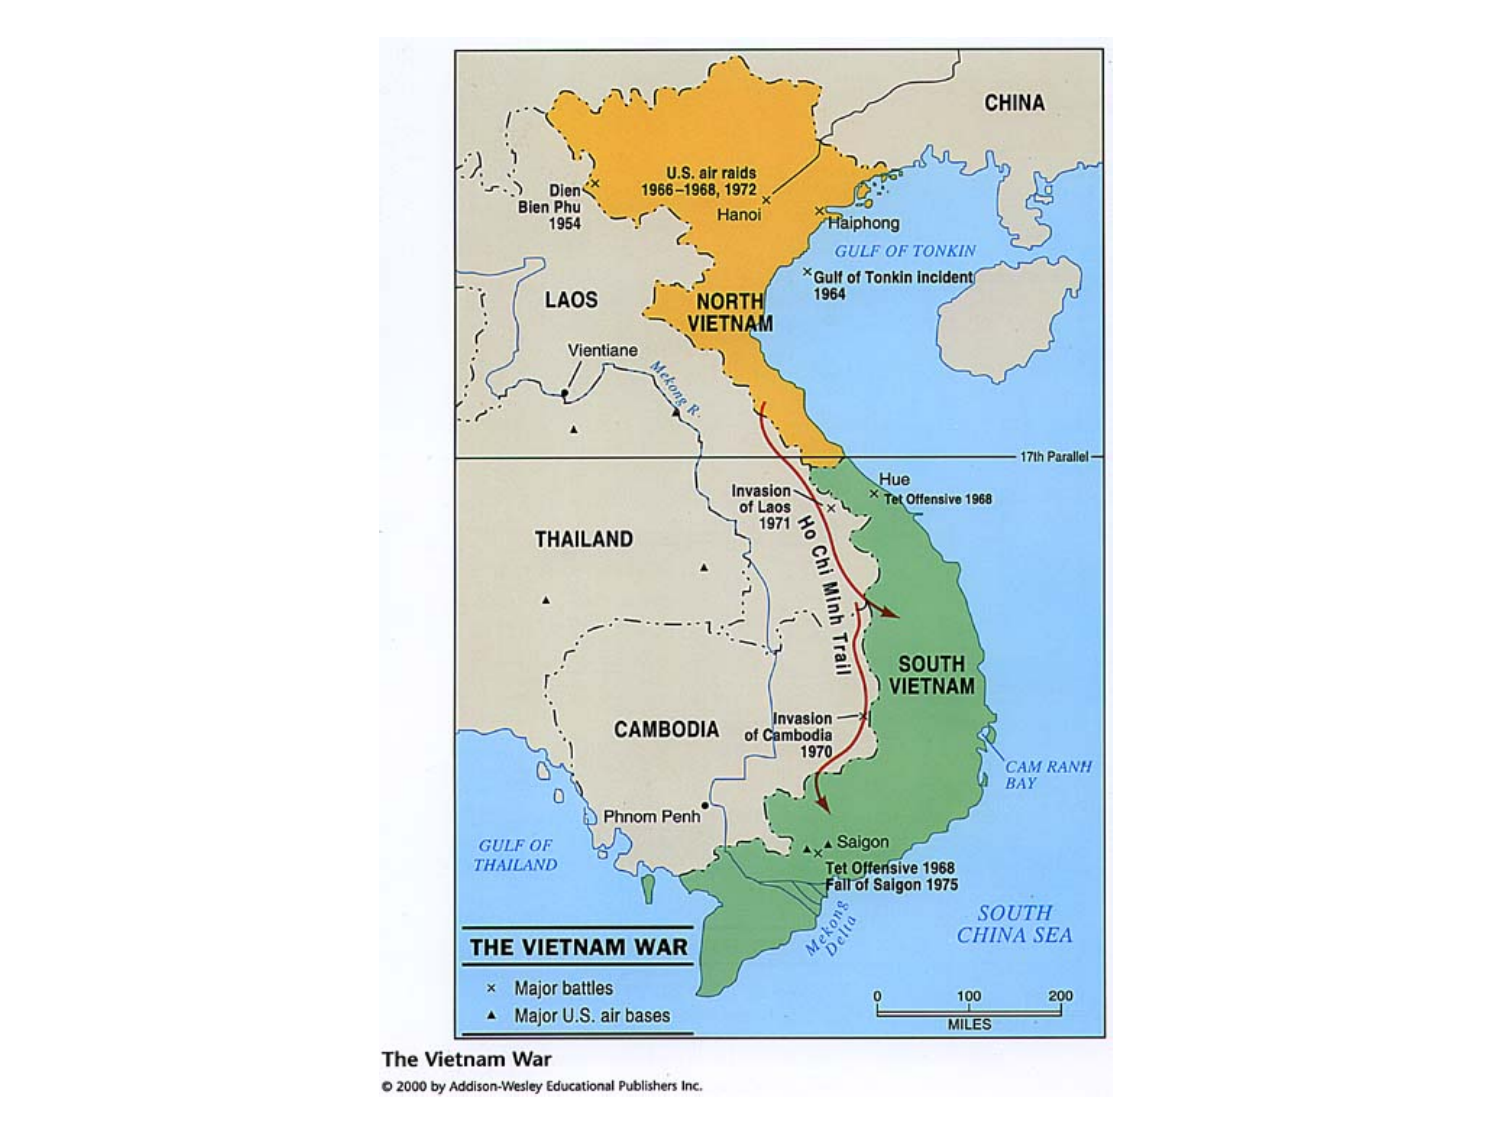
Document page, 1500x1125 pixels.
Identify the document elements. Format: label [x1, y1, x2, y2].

picture [379, 37, 1113, 1098]
